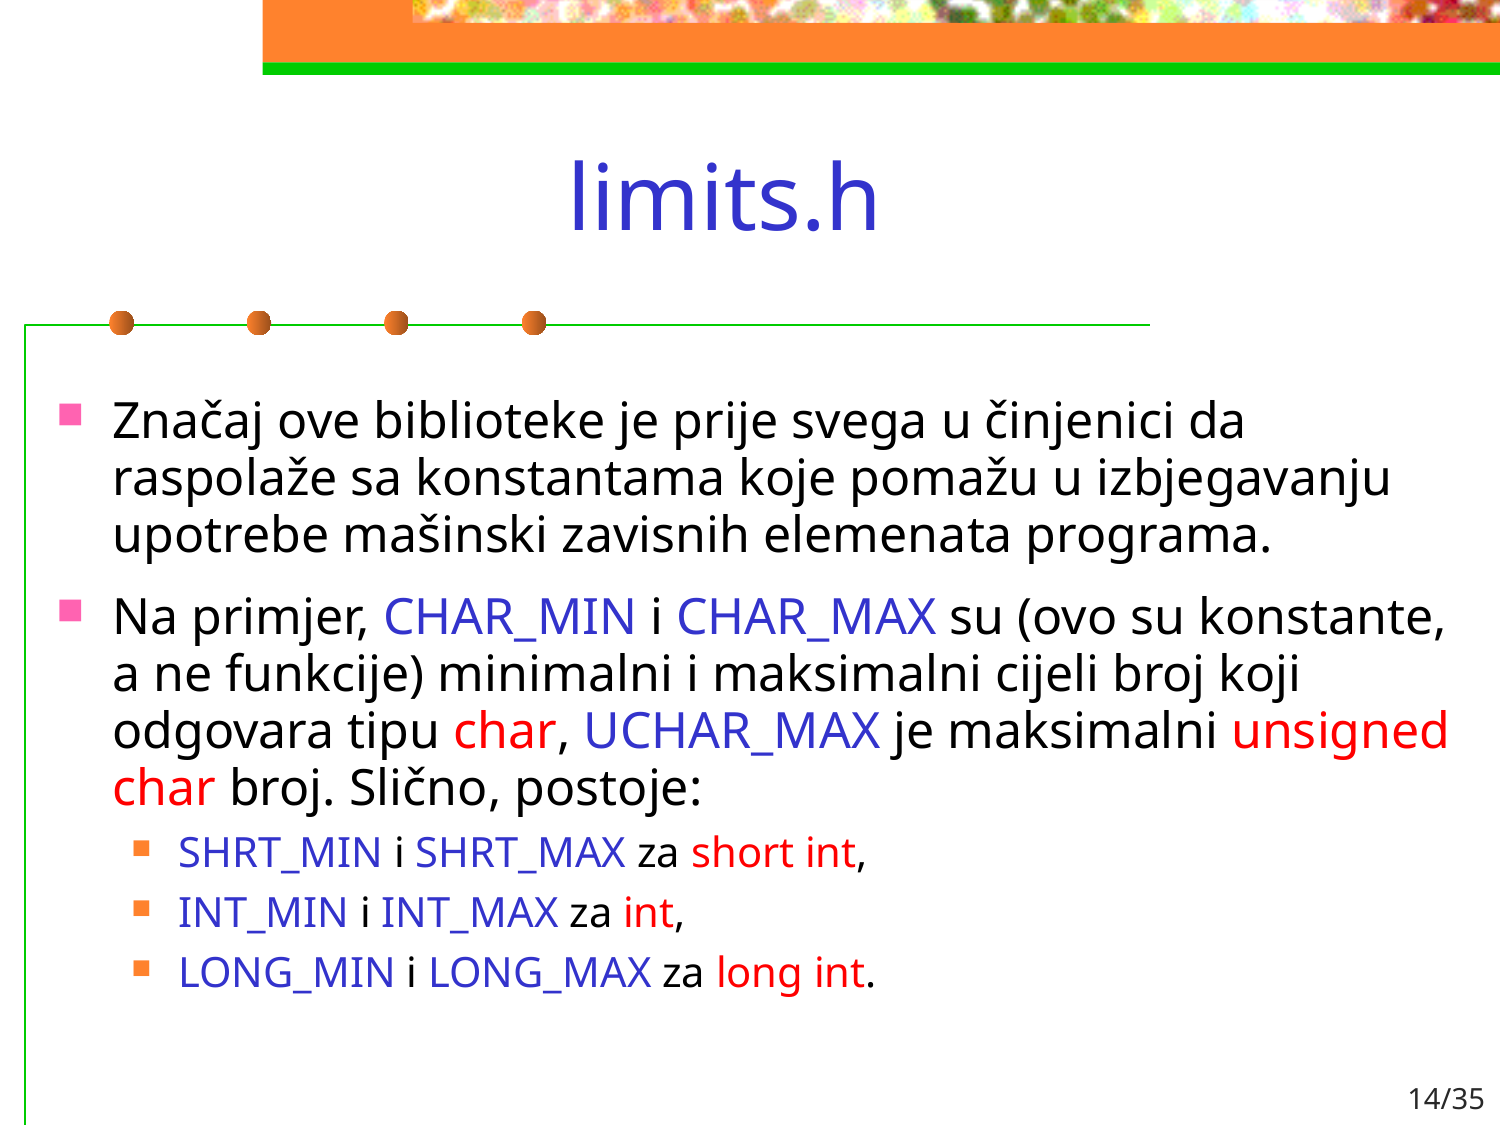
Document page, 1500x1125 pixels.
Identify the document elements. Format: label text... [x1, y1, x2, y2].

picture [412, 0, 1500, 23]
text_box 14/35 [1374, 1072, 1500, 1123]
list Značaj ove biblioteke je prije svega u činjenici da raspolaže sa konstantama koje pomažu u izbjegavanju upotrebe mašinski zavisnih elemenata programa. Na primjer, CHAR_MIN i CHAR_MAX su (ovo su konstante, a ne funkcije) minimalni i maksimalni cijeli broj koji odgovara tipu char, UCHAR_MAX je maksimalni unsigned char broj. Slično, postoje: SHRT_MIN i SHRT_MAX za short int, INT_MIN i INT_MAX za int, LONG_MIN i LONG_MAX za long int. [41, 385, 1471, 1012]
title limits.h [87, 99, 1363, 288]
